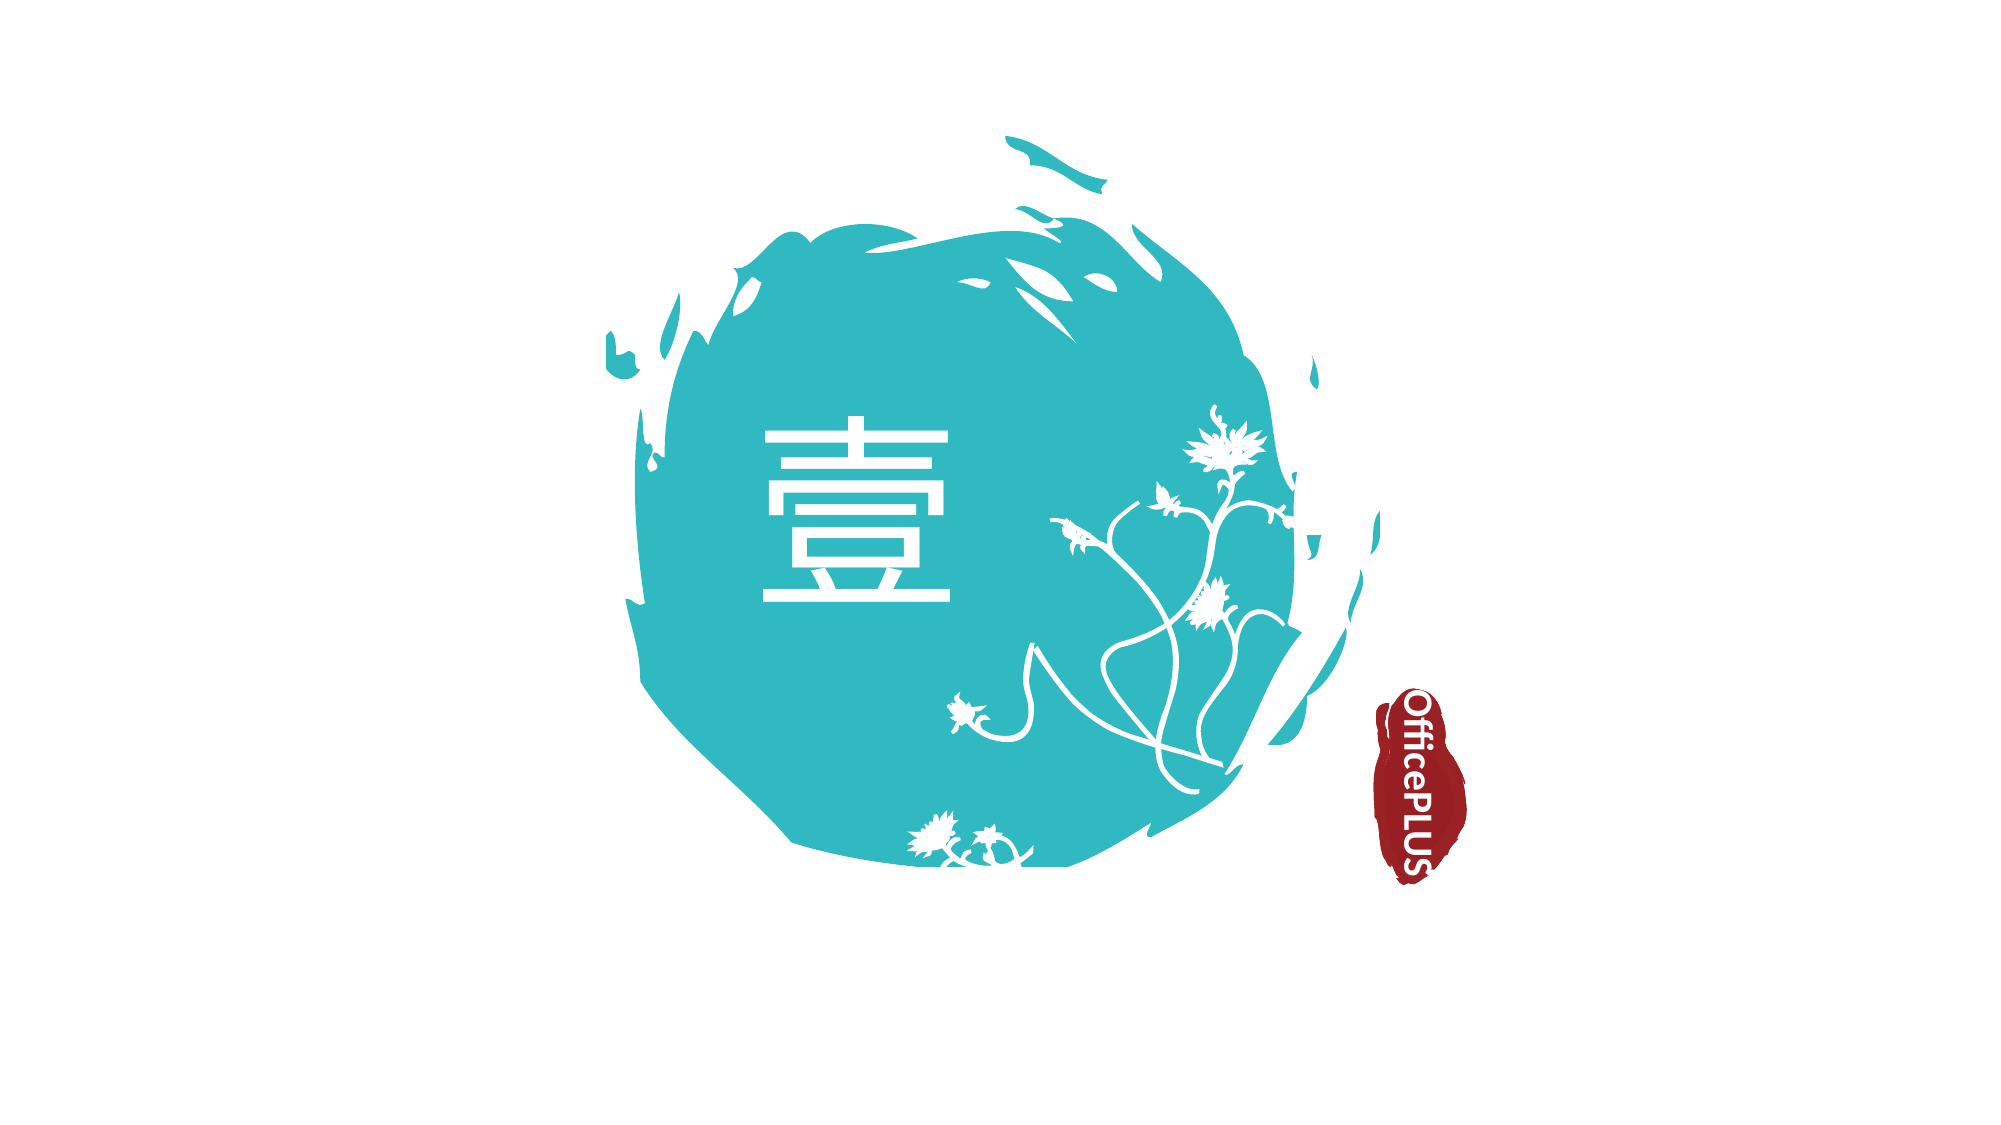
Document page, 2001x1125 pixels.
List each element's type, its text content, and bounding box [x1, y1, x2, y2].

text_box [1373, 674, 1467, 926]
text_box 壹 [737, 375, 869, 641]
